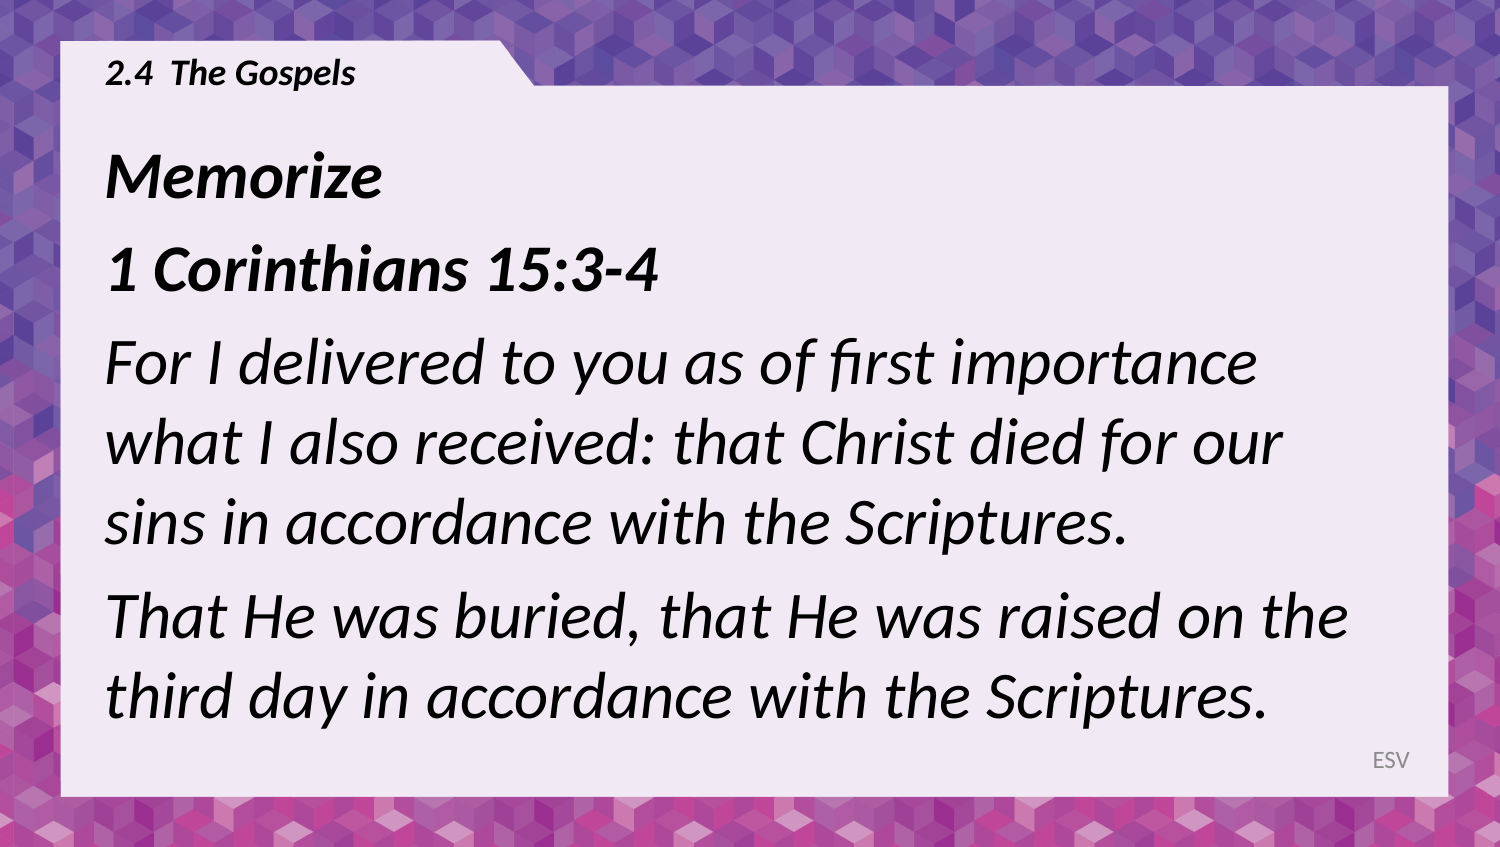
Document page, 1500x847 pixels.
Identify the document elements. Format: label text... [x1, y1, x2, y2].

title 2.4 The Gospels [89, 33, 1420, 108]
list Memorize 1 Corinthians 15:3-4 For I delivered to you as of first importance what I also received: that Christ died for our sins in accordance with the Scriptures. That He was buried, that He was raised on the third day in accordance with the Scriptures. [89, 141, 1403, 722]
footer ESV [950, 736, 1425, 782]
picture [0, 0, 1500, 847]
